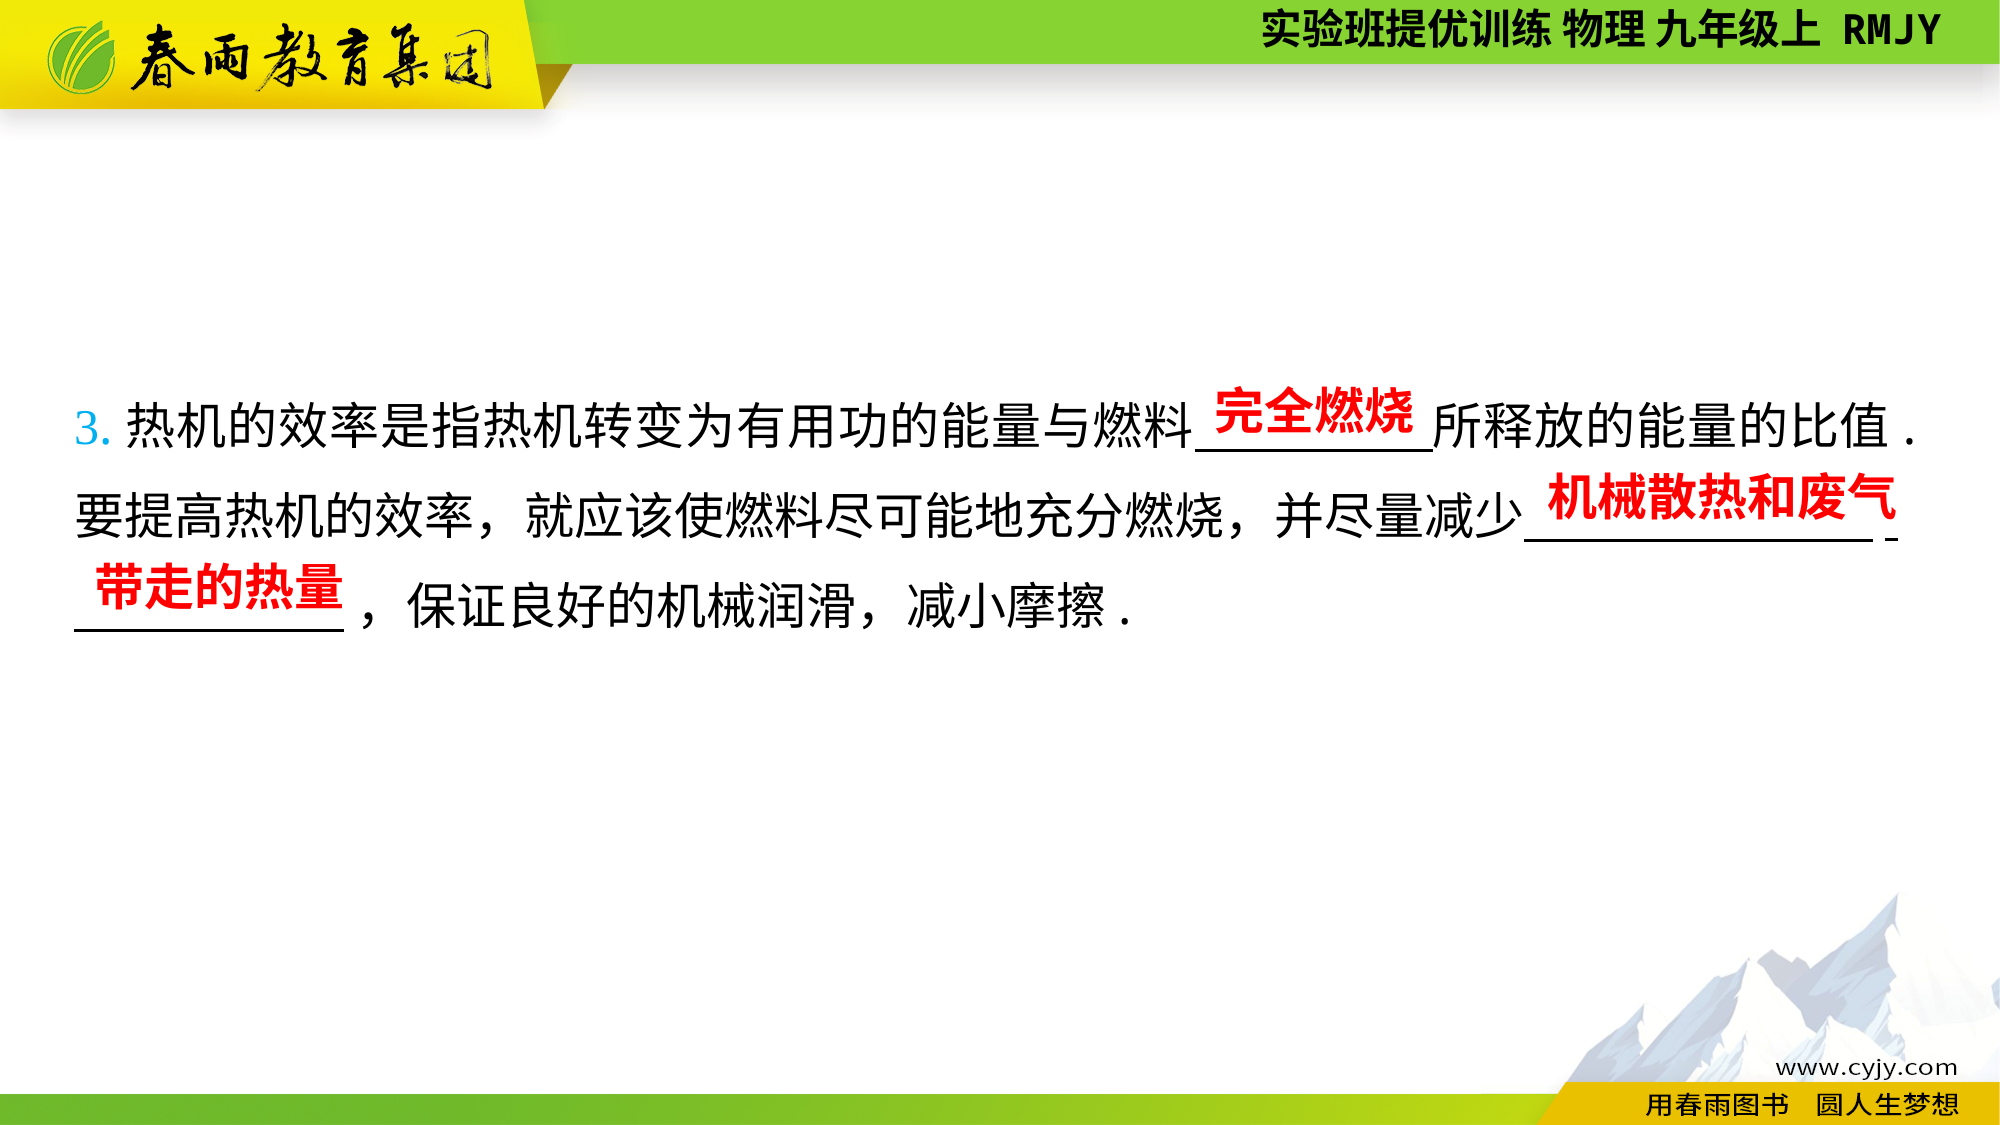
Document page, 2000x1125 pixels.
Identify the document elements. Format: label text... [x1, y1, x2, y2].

list 3.热机的效率是指热机转变为有用功的能量与燃料 所释放的能量的比值.要提高热机的效率，就应该使燃料尽可能地充分燃烧，并尽量减少 . ，保证良好的机械润滑，减小摩擦. [59, 357, 1944, 646]
text_box 机械散热和废气 [1532, 457, 1913, 533]
picture [0, 0, 2000, 1125]
text_box 完全燃烧 [1199, 372, 1430, 447]
text_box 带走的热量 [80, 547, 360, 623]
